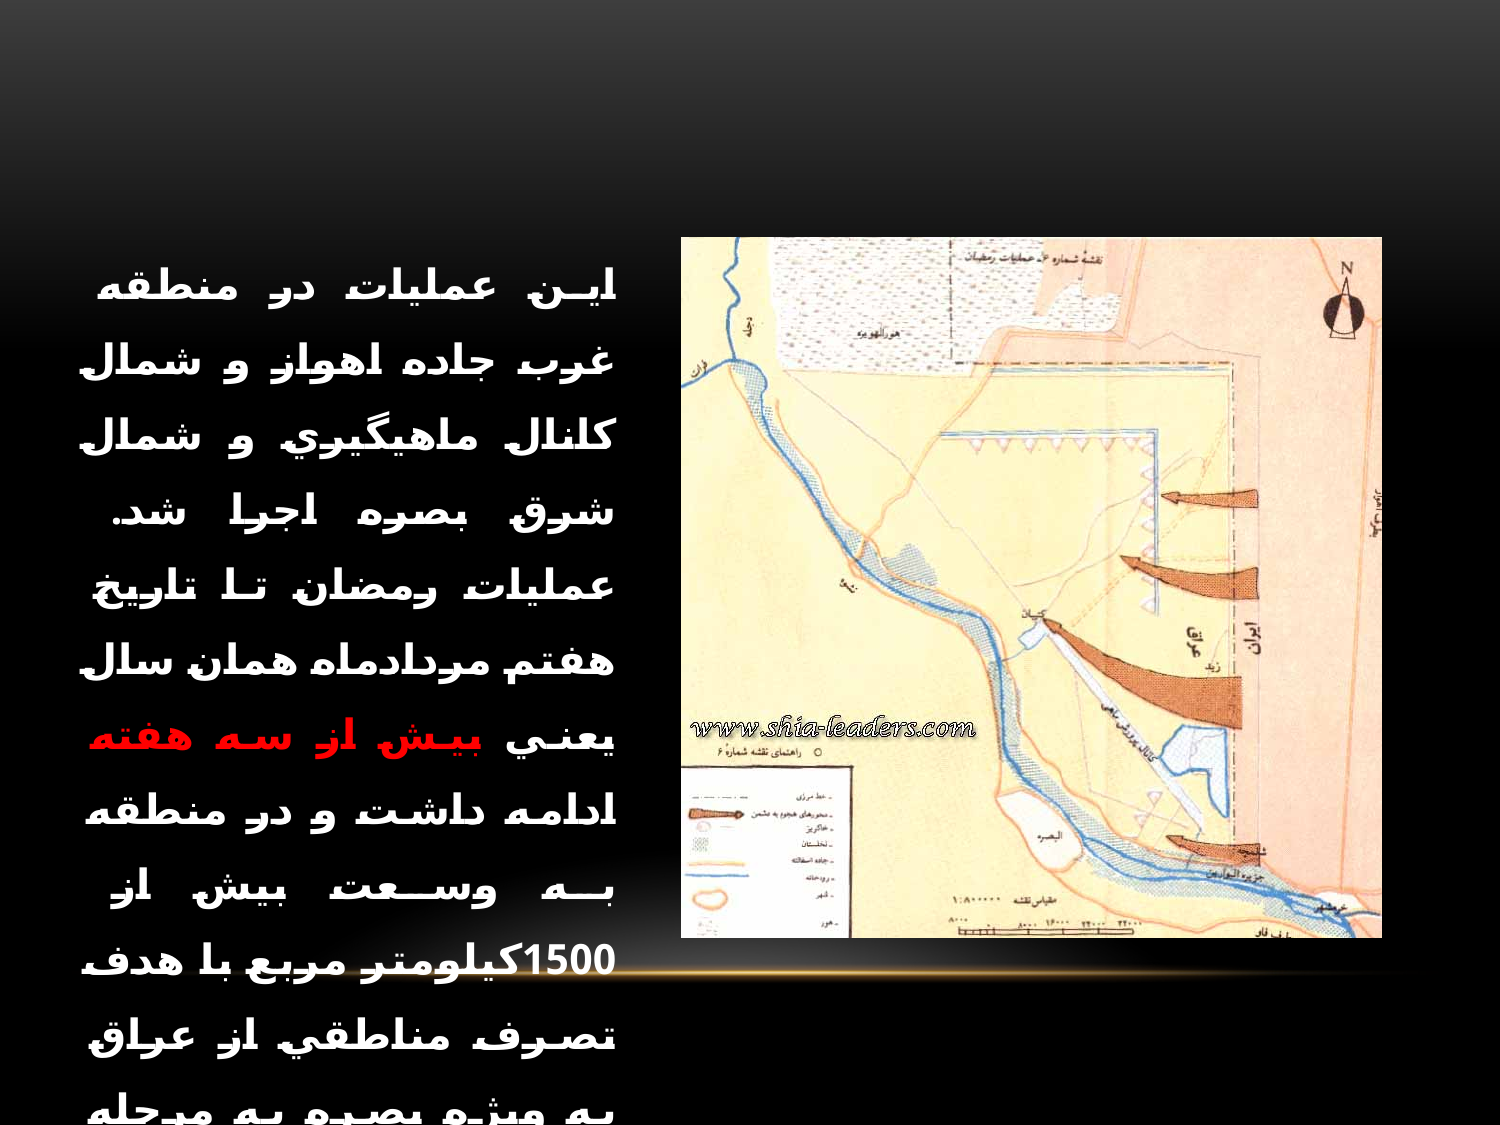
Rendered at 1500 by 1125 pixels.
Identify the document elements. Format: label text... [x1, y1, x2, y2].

picture [0, 0, 1500, 1125]
list اين عمليات در منطقه غرب جاده اهواز و شمال كانال ماهيگيري و شمال شرق بصره اجرا شد. عمليات رمضان تا تاريخ هفتم مردادماه همان سال يعني بيش از سه هفته ادامه داشت و در منطقه به وسعت بيش از 1500كيلومتر مربع با هدف تصرف مناطقي از عراق به ويژه بصره به مرحله اجرا درآمد. [64, 231, 632, 917]
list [680, 237, 1382, 938]
